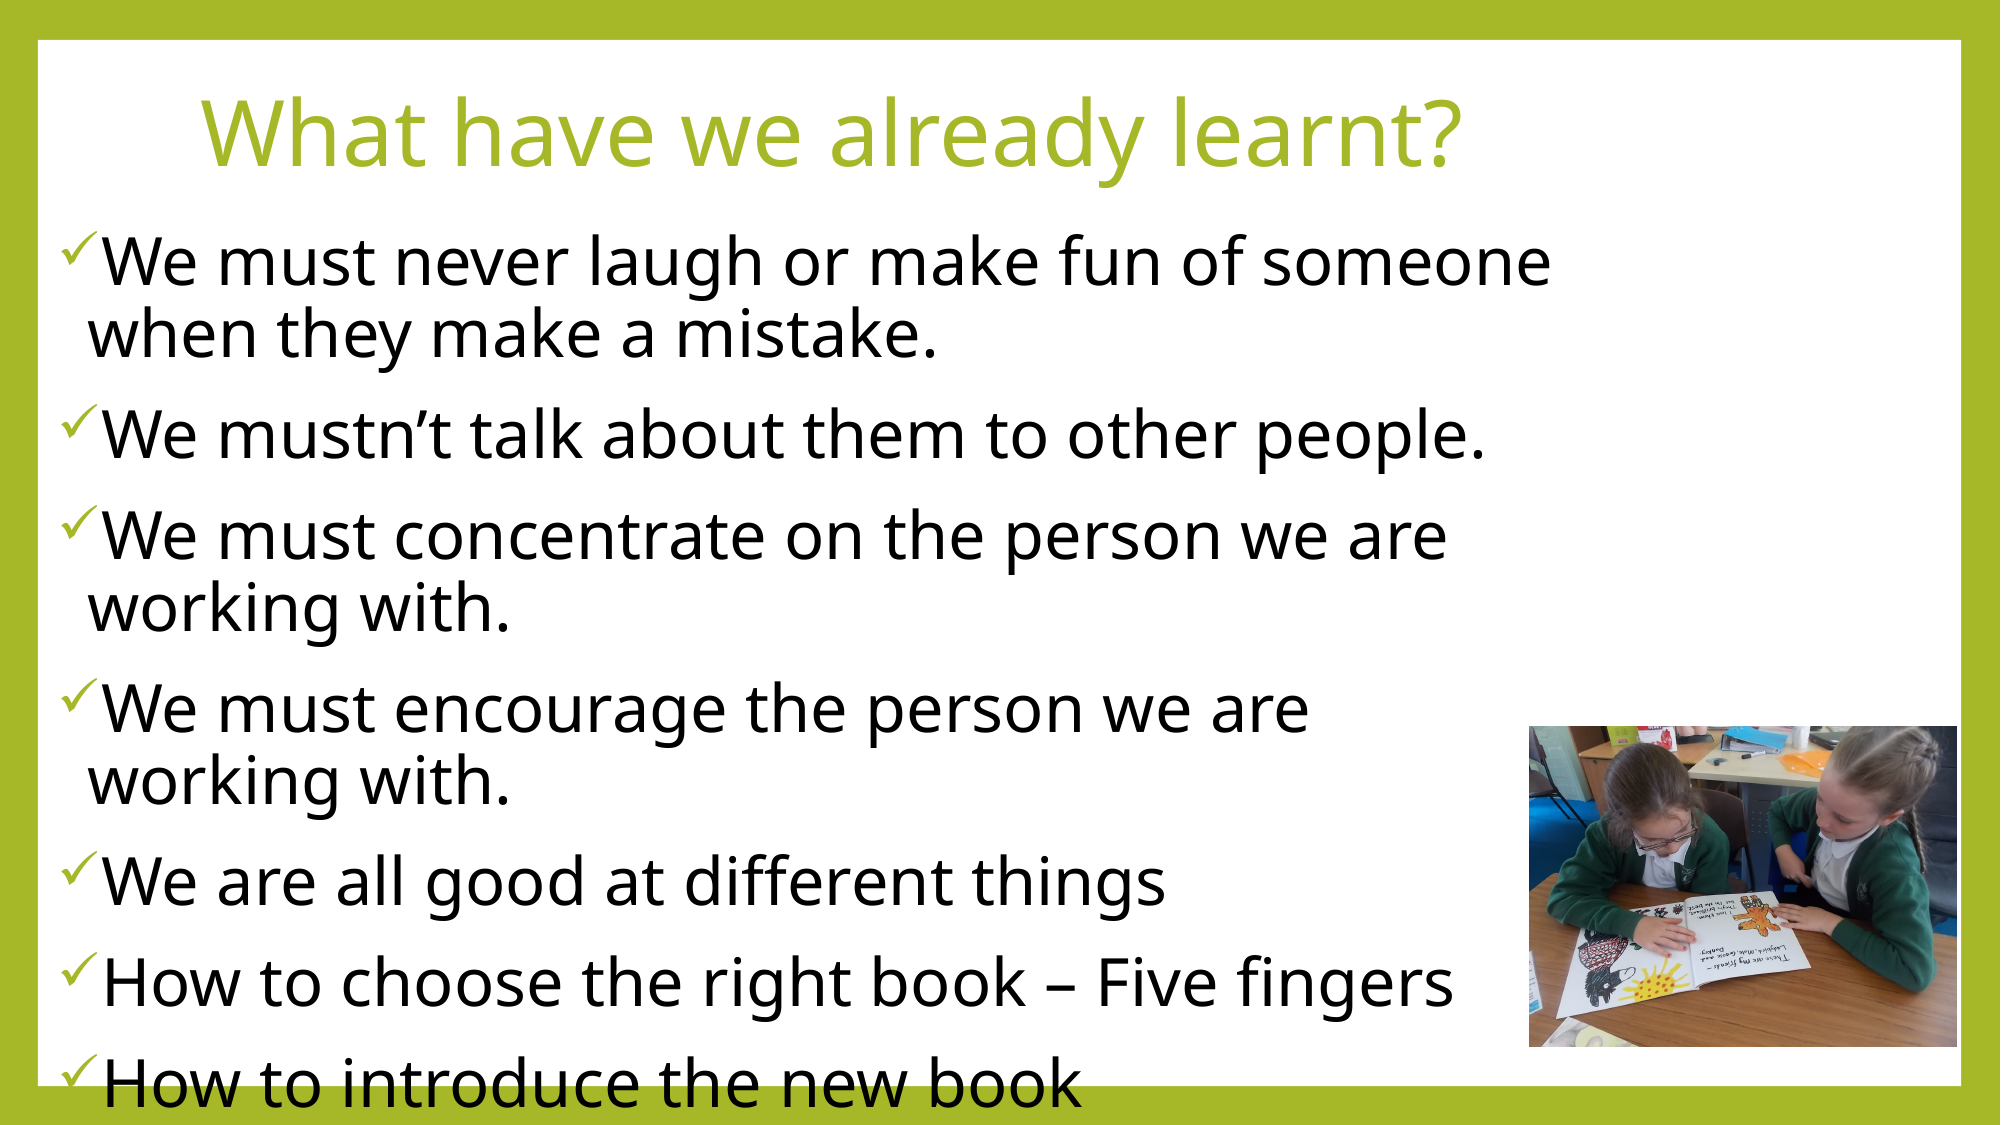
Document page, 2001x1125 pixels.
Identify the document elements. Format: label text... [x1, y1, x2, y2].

list We must never laugh or make fun of someone when they make a mistake. We mustn’t talk about them to other people. We must concentrate on the person we are working with. We must encourage the person we are working with. We are all good at different things How to choose the right book – Five fingers How to introduce the new book [34, 220, 1599, 935]
title What have we already learnt? [185, 57, 1806, 216]
picture [1529, 726, 1957, 1047]
